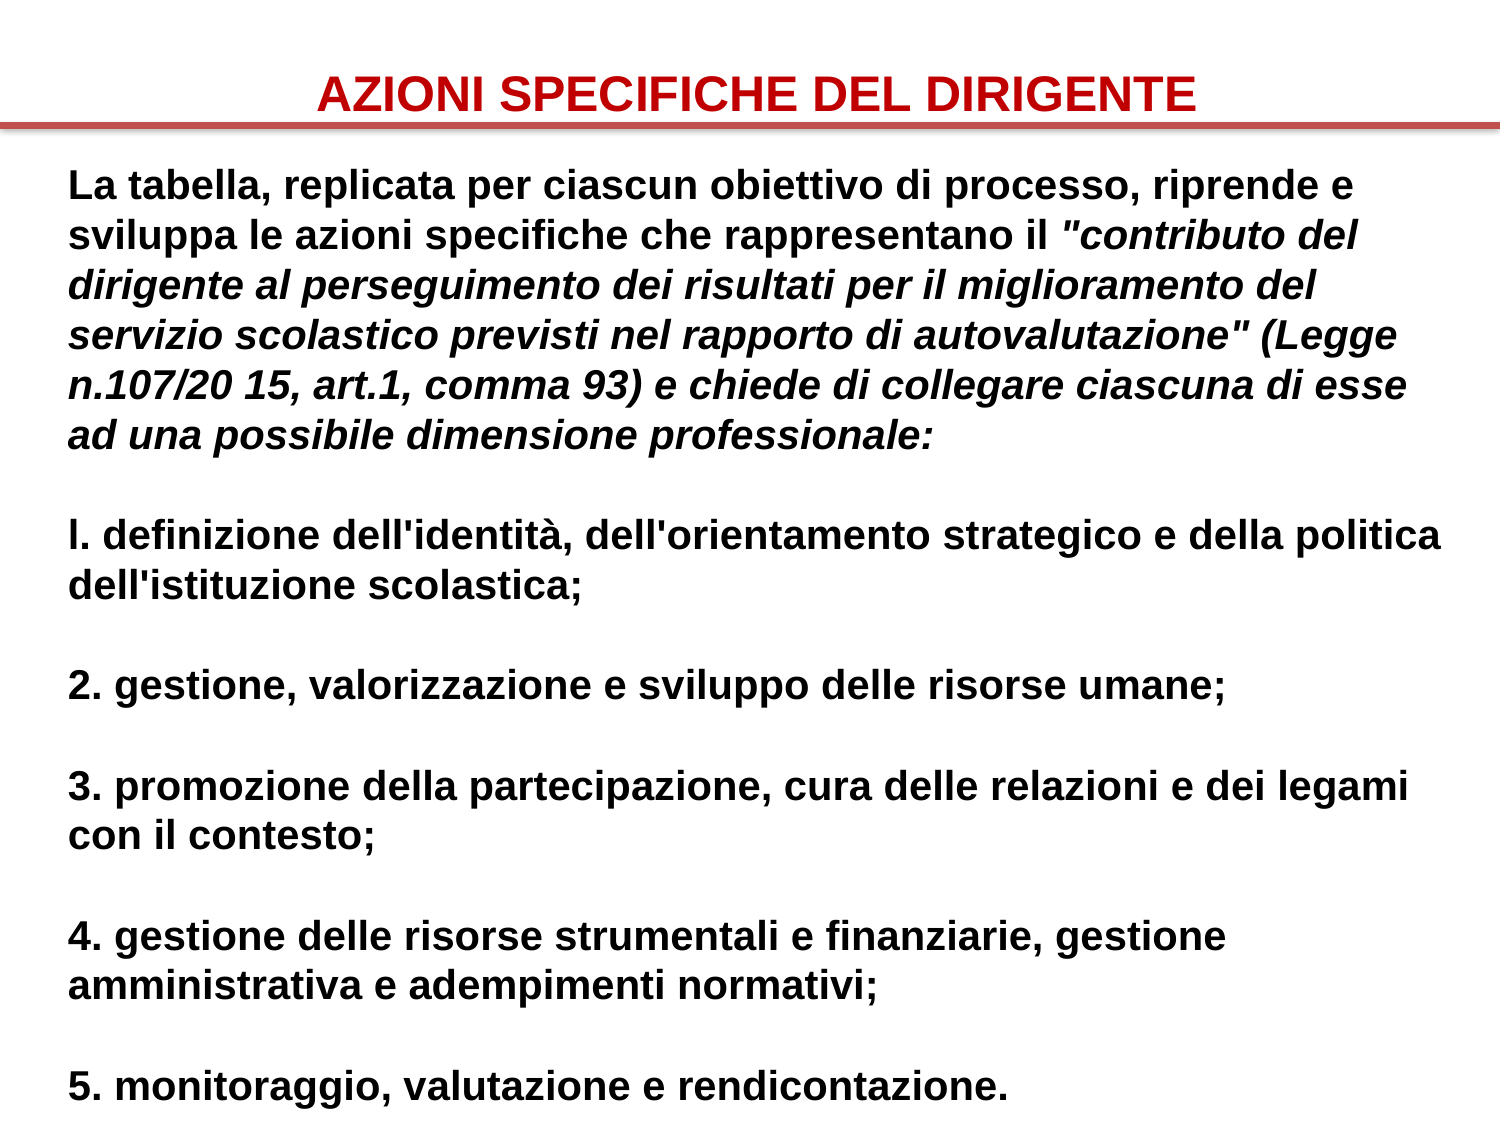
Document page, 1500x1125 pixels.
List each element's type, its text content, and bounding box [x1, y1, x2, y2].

text_box La tabella, replicata per ciascun obiettivo di processo, riprende e sviluppa le azioni specifiche che rappresentano il "contributo del dirigente al perseguimento dei risultati per il miglioramento del servizio scolastico previsti nel rapporto di autovalutazione" (Legge n.107/20 15, art.1, comma 93) e chiede di collegare ciascuna di esse ad una possibile dimensione professionale: l. definizione dell'identità, dell'orientamento strategico e della politica dell'istituzione scolastica; 2. gestione, valorizzazione e sviluppo delle risorse umane; 3. promozione della partecipazione, cura delle relazioni e dei legami con il contesto; 4. gestione delle risorse strumentali e finanziarie, gestione amministrativa e adempimenti normativi; 5. monitoraggio, valutazione e rendicontazione. [53, 150, 1471, 1116]
text_box AZIONI SPECIFICHE DEL DIRIGENTE [29, 54, 1471, 124]
